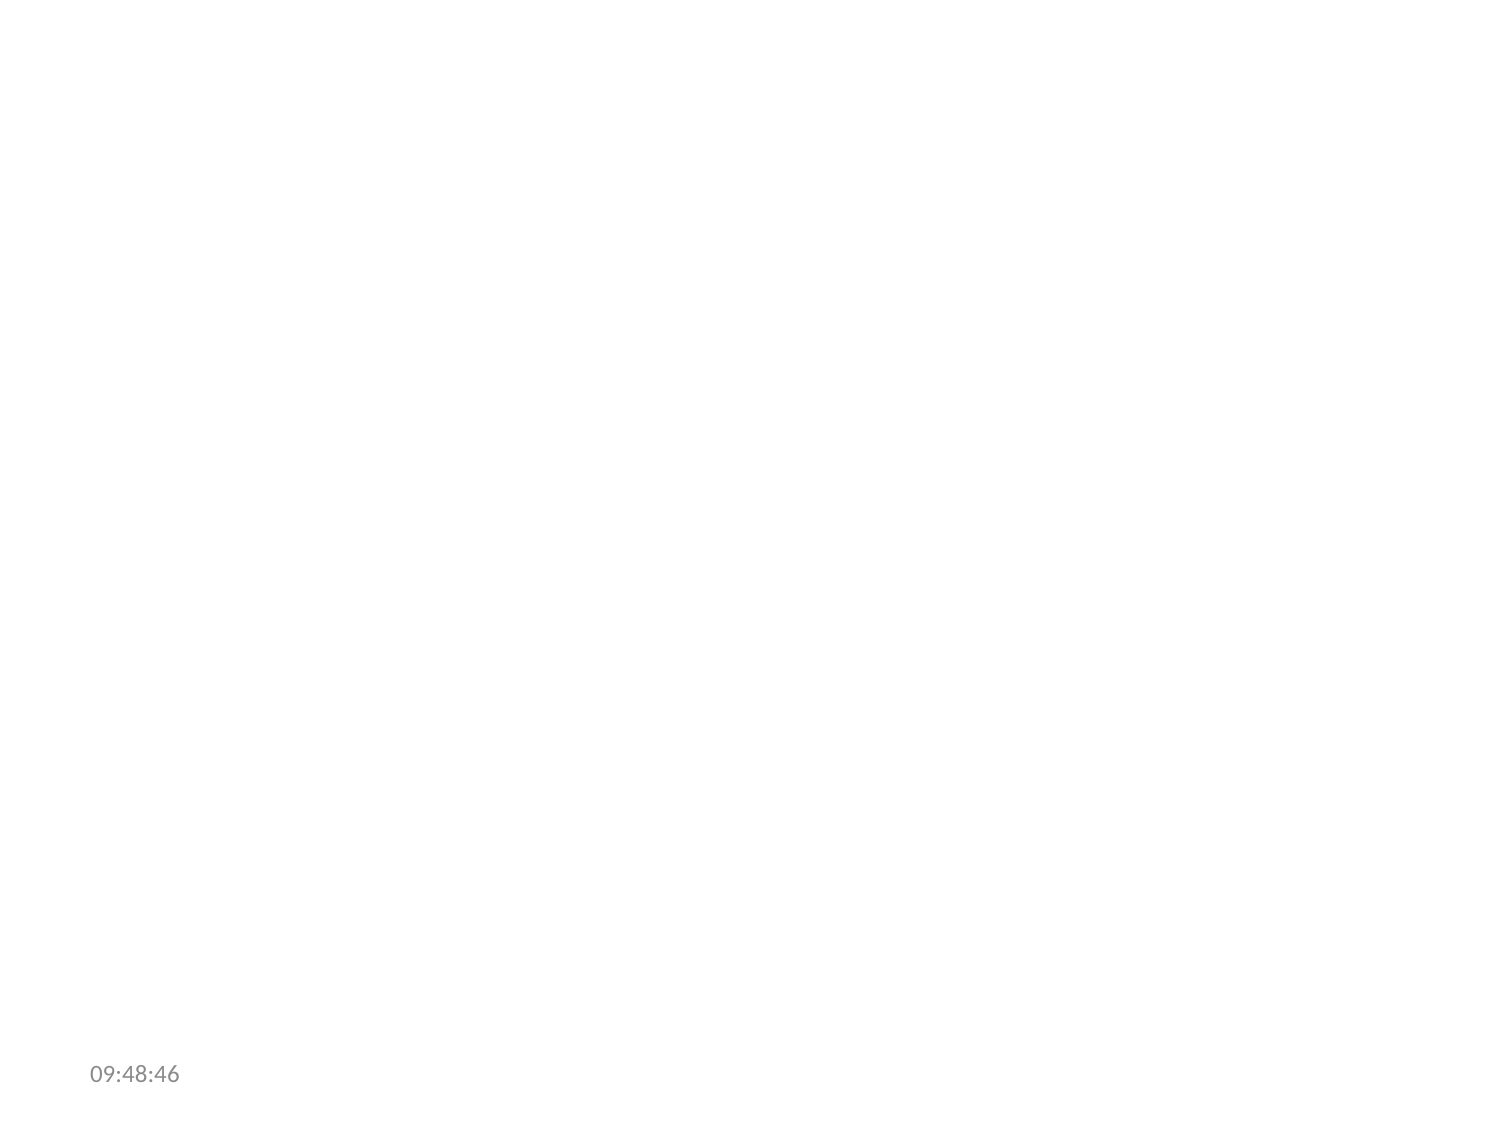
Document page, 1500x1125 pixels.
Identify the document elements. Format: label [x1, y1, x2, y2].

slide_number [75, 1042, 425, 1103]
